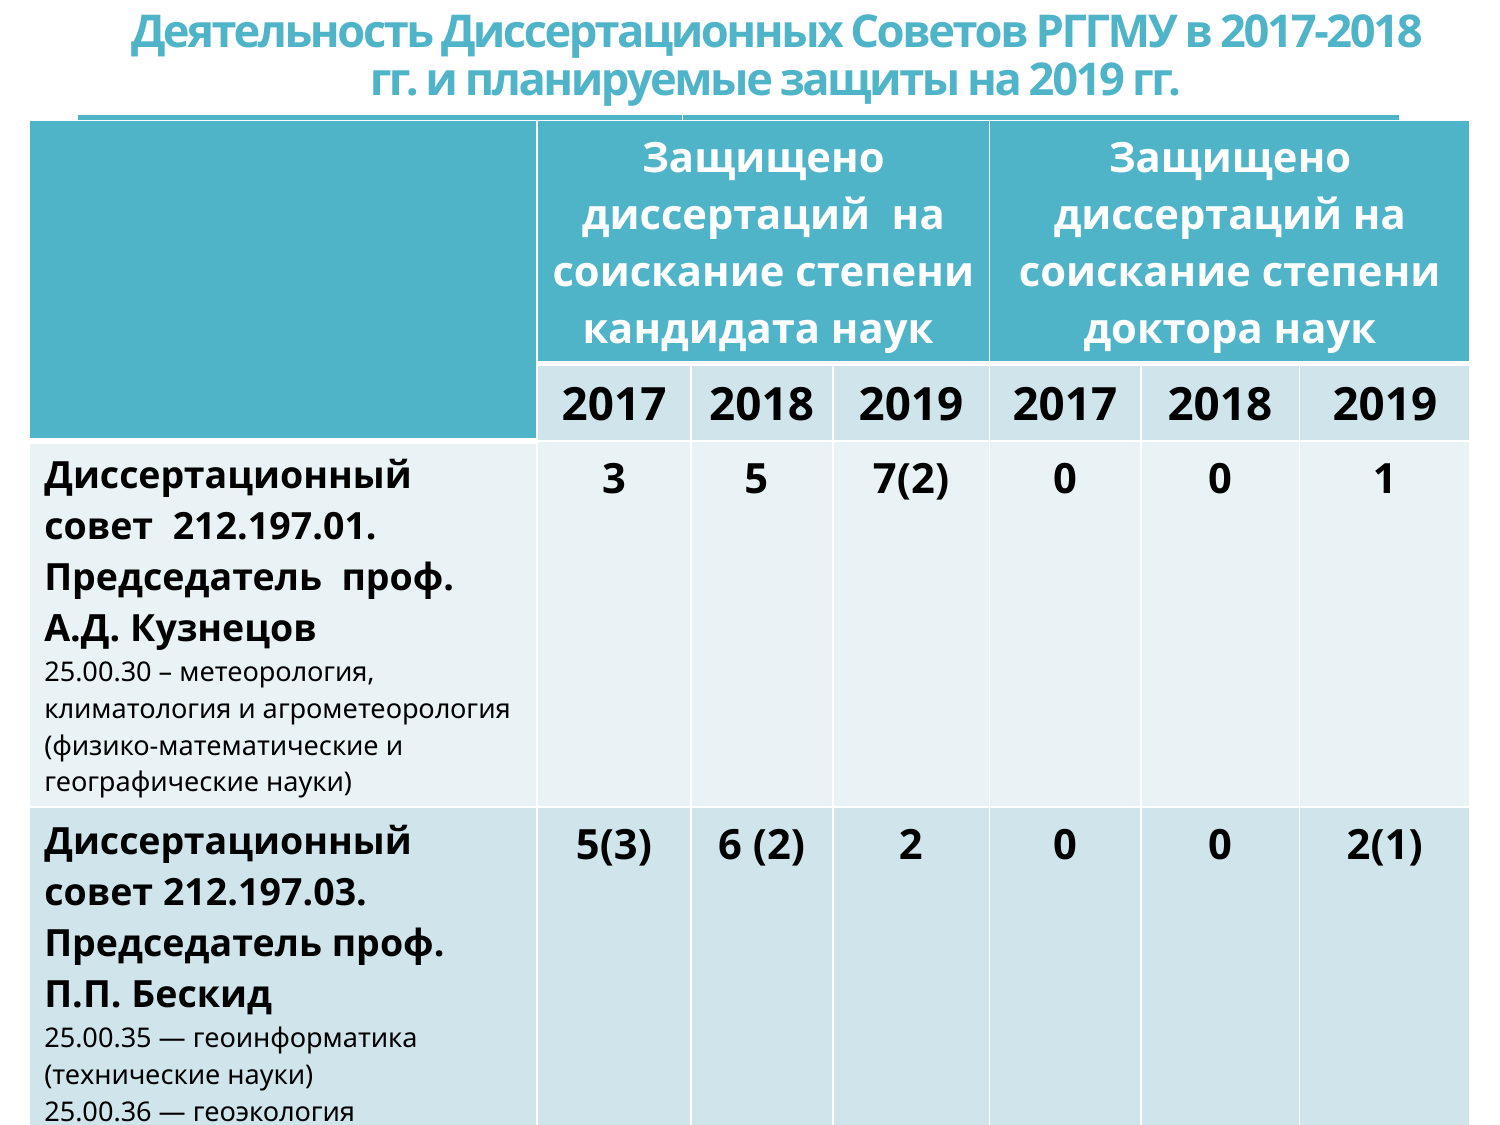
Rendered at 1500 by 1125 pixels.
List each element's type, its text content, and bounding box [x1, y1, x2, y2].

table_cell 0 [1142, 442, 1299, 806]
table_cell 2018 [692, 366, 832, 440]
table_cell 2018 [1142, 366, 1299, 440]
table_cell 2017 [538, 366, 690, 440]
table_cell 0 [990, 808, 1140, 1125]
table_cell 0 [990, 442, 1140, 806]
table_cell 5(3) [538, 808, 690, 1125]
table_cell 3 [538, 442, 690, 806]
table_header Защищено диссертаций на соискание степени кандидата наук [683, 115, 1399, 120]
table_cell 2 [834, 808, 989, 1125]
table_header [30, 121, 536, 438]
table_cell 7(2) [834, 442, 989, 806]
table_cell 1 [1300, 442, 1469, 806]
table_cell 2019 [834, 366, 989, 440]
table_header [78, 115, 682, 120]
table_cell 2017 [990, 366, 1140, 440]
table_cell Диссертационный совет 212.197.01. Председатель проф. А.Д. Кузнецов 25.00.30 – метеорология, климатология и агрометеорология (физико-математические и географические науки) [30, 444, 536, 806]
table_cell Диссертационный совет 212.197.03. Председатель проф. П.П. Бескид 25.00.35 — геоинформатика (технические науки) 25.00.36 — геоэкология (географические науки) [30, 808, 536, 1125]
table_cell 5 [692, 442, 832, 806]
table_header Защищено диссертаций на соискание степени кандидата наук [538, 121, 989, 361]
table_cell 2019 [1300, 366, 1469, 440]
title Деятельность Диссертационных Советов РГГМУ в 2017-2018 гг. и планируемые защиты на 2019 гг. [100, 0, 1451, 114]
table_header Защищено диссертаций на соискание степени доктора наук [990, 121, 1469, 361]
table_cell 2(1) [1300, 808, 1469, 1125]
table_cell 6 (2) [692, 808, 832, 1125]
table_cell 0 [1142, 808, 1299, 1125]
